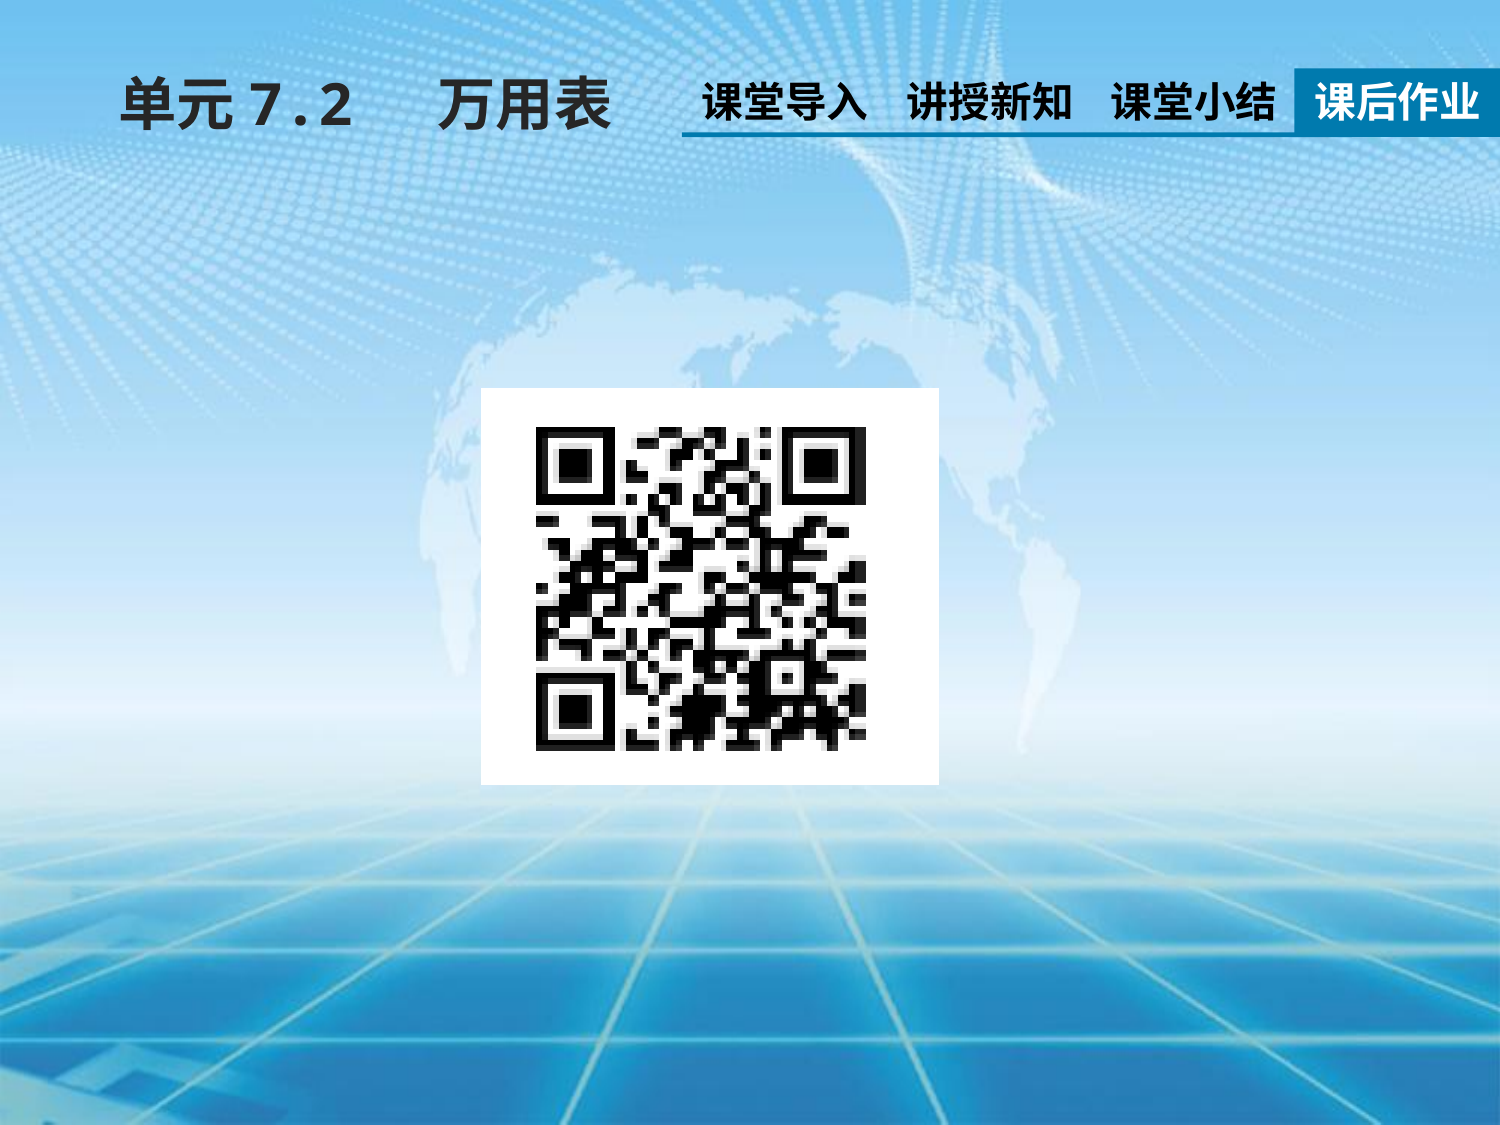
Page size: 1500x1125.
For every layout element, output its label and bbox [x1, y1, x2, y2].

picture [0, 0, 1500, 1125]
text_box [103, 59, 1500, 146]
